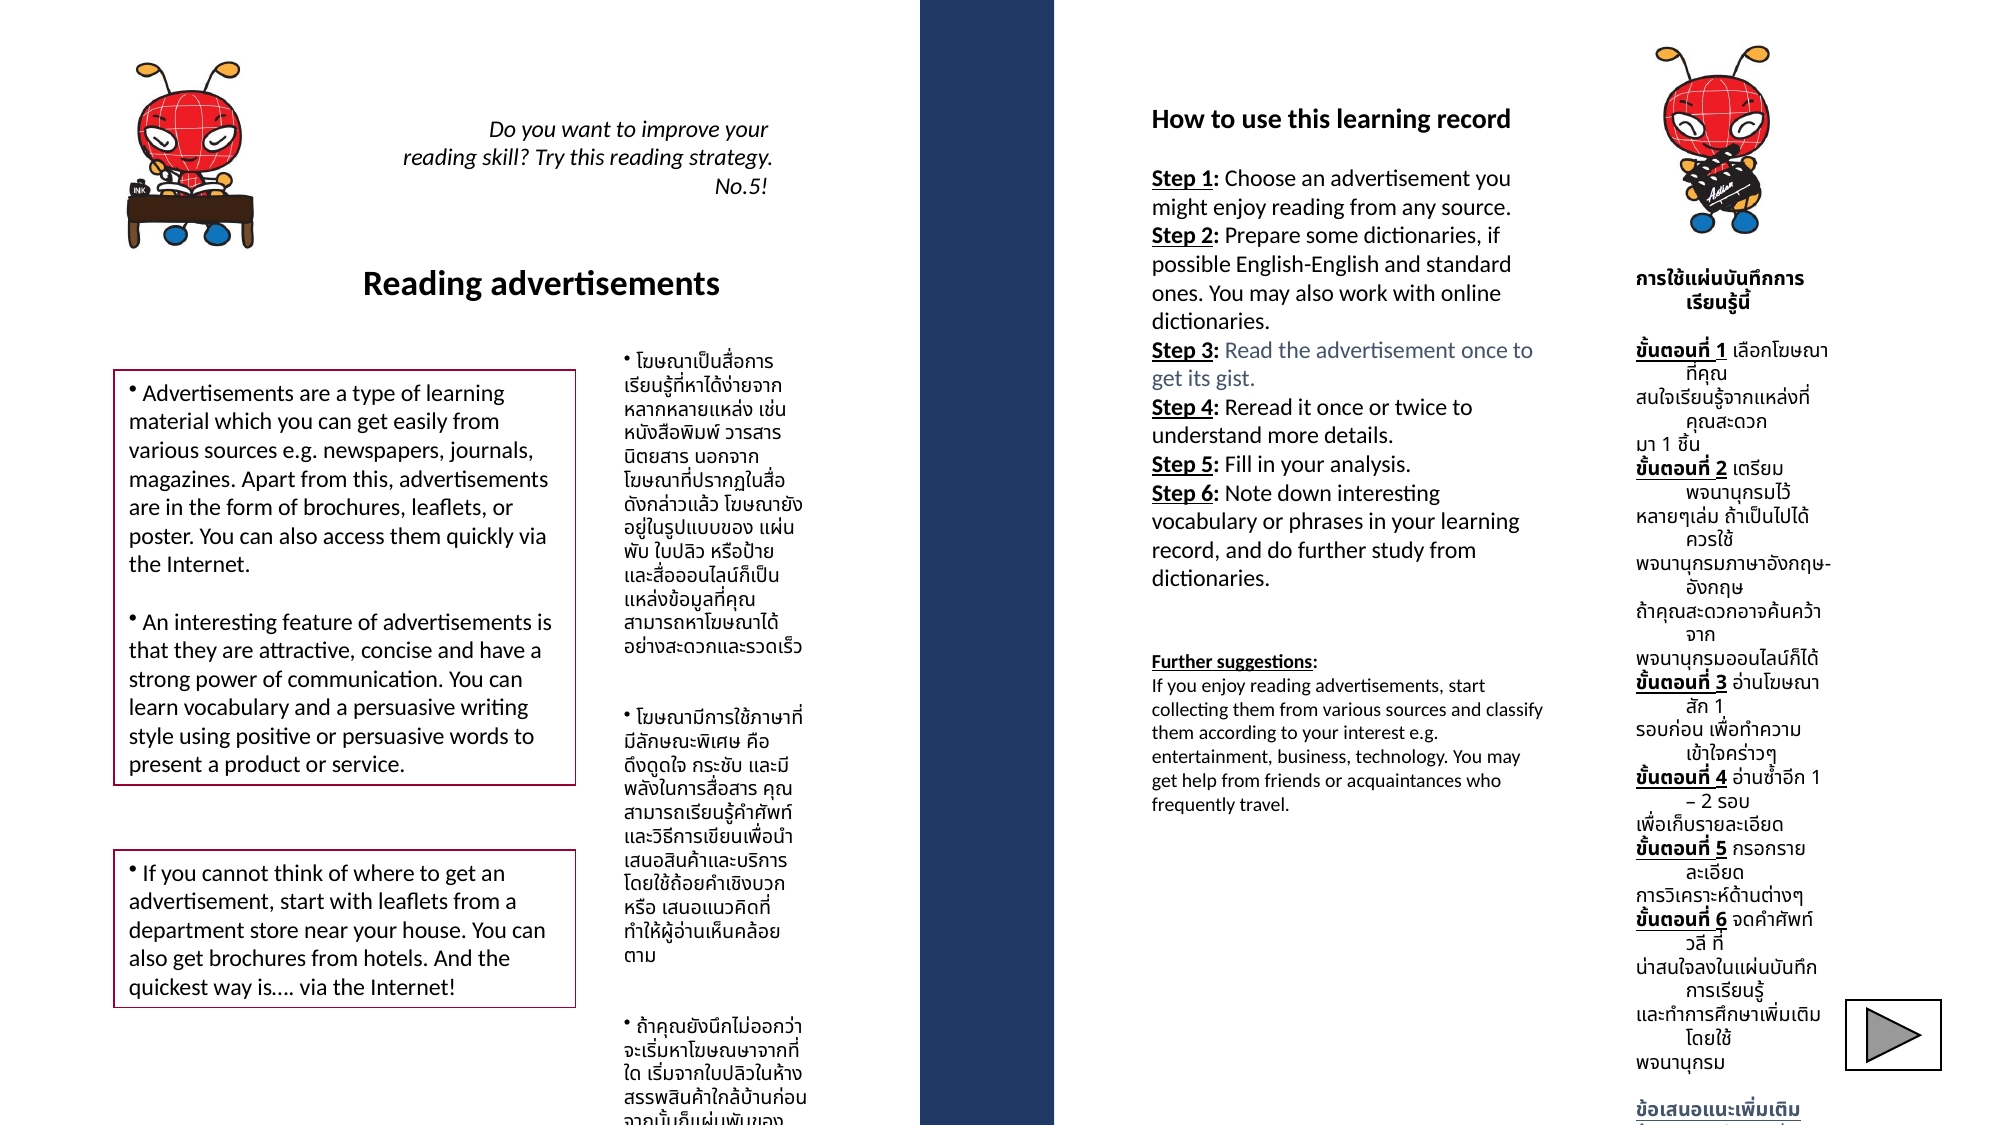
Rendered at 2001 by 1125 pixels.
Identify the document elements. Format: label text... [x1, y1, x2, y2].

text_box [919, 0, 1055, 1125]
text_box How to use this learning record Step 1: Choose an advertisement you might enjoy reading from any source. Step 2: Prepare some dictionaries, if possible English-English and standard ones. You may also work with online dictionaries. Step 3: Read the advertisement once to get its gist. Step 4: Reread it once or twice to understand more details. Step 5: Fill in your analysis. Step 6: Note down interesting vocabulary or phrases in your learning record, and do further study from dictionaries. Further suggestions: If you enjoy reading advertisements, start collecting them from various sources and classify them according to your interest e.g. entertainment, business, technology. You may get help from friends or acquaintances who frequently travel. [1137, 93, 1599, 823]
text_box การใช้แผ่นบันทึกการเรียนรู้นี้ ขั้นตอนที่ 1 เลือกโฆษณาที่คุณ สนใจเรียนรู้จากแหล่งที่คุณสะดวก มา 1 ชิ้น ขั้นตอนที่ 2 เตรียมพจนานุกรมไว้ หลายๆเล่ม ถ้าเป็นไปได้ควรใช้ พจนานุกรมภาษาอังกฤษ-อังกฤษ ถ้าคุณสะดวกอาจค้นคว้าจาก พจนานุกรมออนไลน์ก็ได้ ขั้นตอนที่ 3 อ่านโฆษณาสัก 1 รอบก่อน เพื่อทำความเข้าใจคร่าวๆ ขั้นตอนที่ 4 อ่านซ้ำอีก 1 – 2 รอบ เพื่อเก็บรายละเอียด ขั้นตอนที่ 5 กรอกรายละเอียด การวิเคราะห์ด้านต่างๆ ขั้นตอนที่ 6 จดคำศัพท์ วลี ที่ น่าสนใจลงในแผ่นบันทึกการเรียนรู้ และทำการศึกษาเพิ่มเติมโดยใช้ พจนานุกรม ข้อเสนอแนะเพิ่มเติม ถ้าคุณสนุกกับการอ่านโฆษณา ควร เริ่มรวบรวมโฆษณาจากสื่อต่างๆ แล้วแยกประเภทตามความสนใจ เช่นด้านบันเทิง ธุรกิจ และเทคโนโลยี คุณอาจขอความช่วยเหลือจากเพื่อน หรือคนรู้จักที่เดินทางไปต่างประเทศ บ่อยๆด้วยก็ได้ [1621, 258, 1846, 1125]
text_box [1846, 999, 1942, 1071]
text_box [1055, 0, 2000, 1125]
picture [1654, 44, 1772, 237]
text_box [0, 0, 919, 1125]
picture [125, 60, 258, 252]
